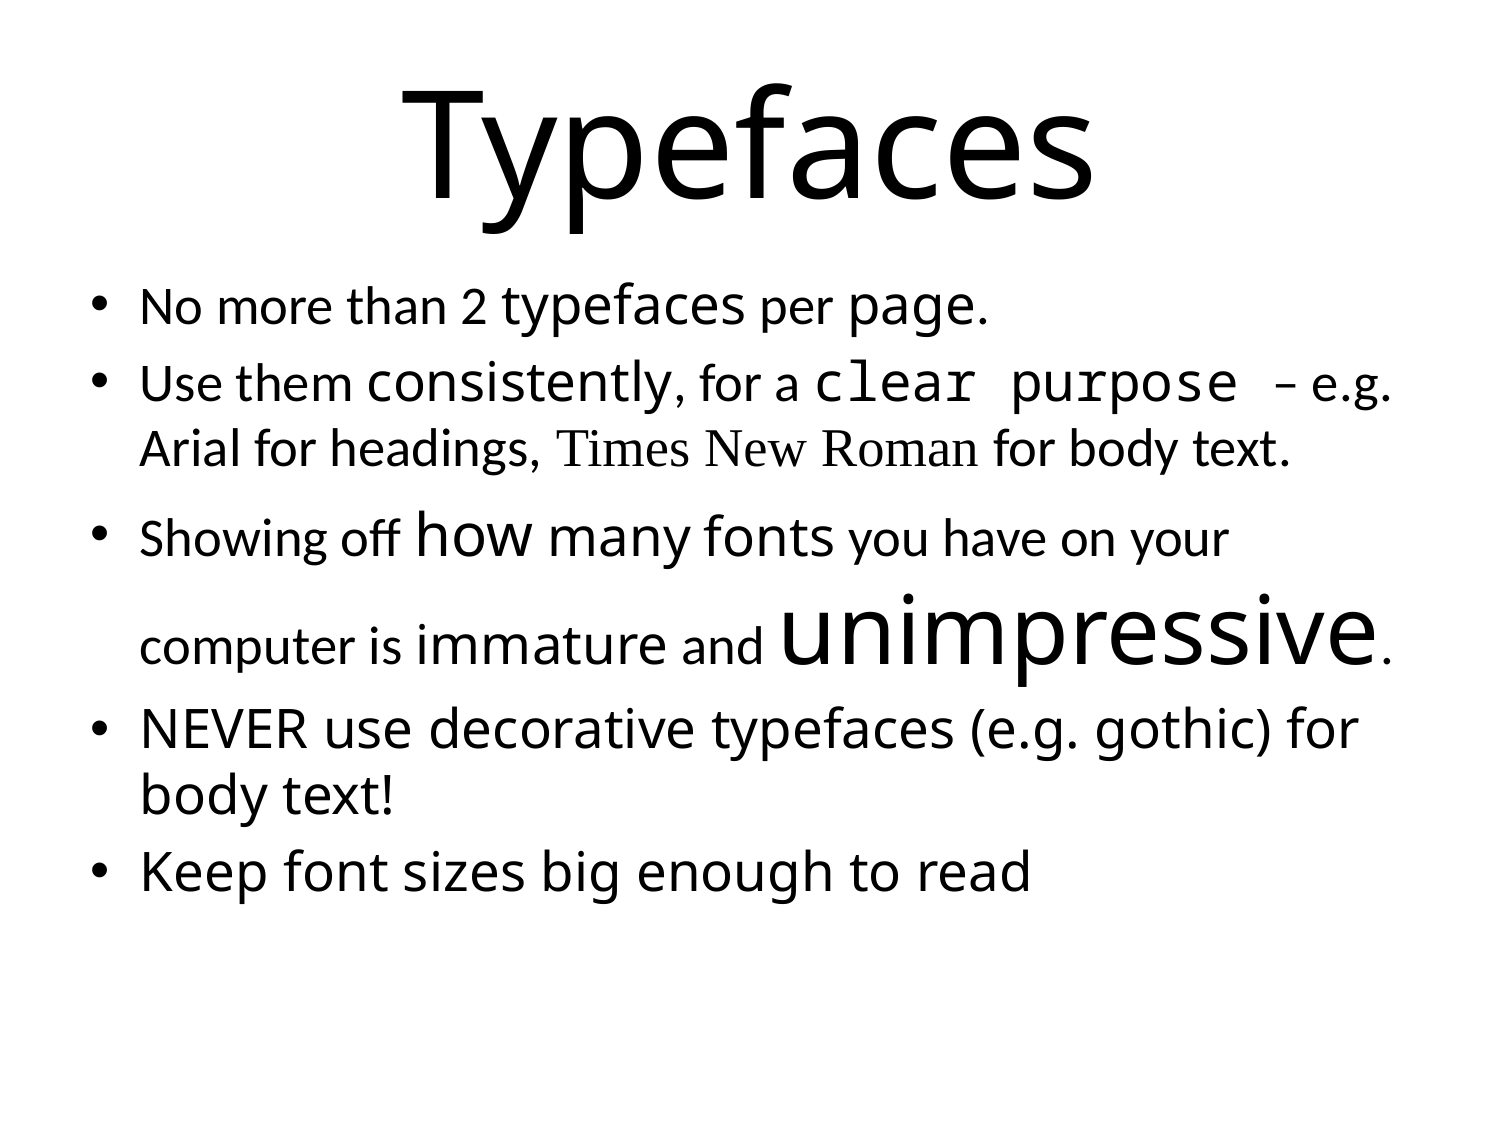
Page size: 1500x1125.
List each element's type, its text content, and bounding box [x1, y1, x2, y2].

list No more than 2 typefaces per page. Use them consistently, for a clear purpose – e.g. Arial for headings, Times New Roman for body text. Showing off how many fonts you have on your computer is immature and unimpressive. NEVER use decorative typefaces (e.g. gothic) for body text! Keep font sizes big enough to read [74, 262, 1426, 1006]
title Typefaces [74, 44, 1426, 233]
